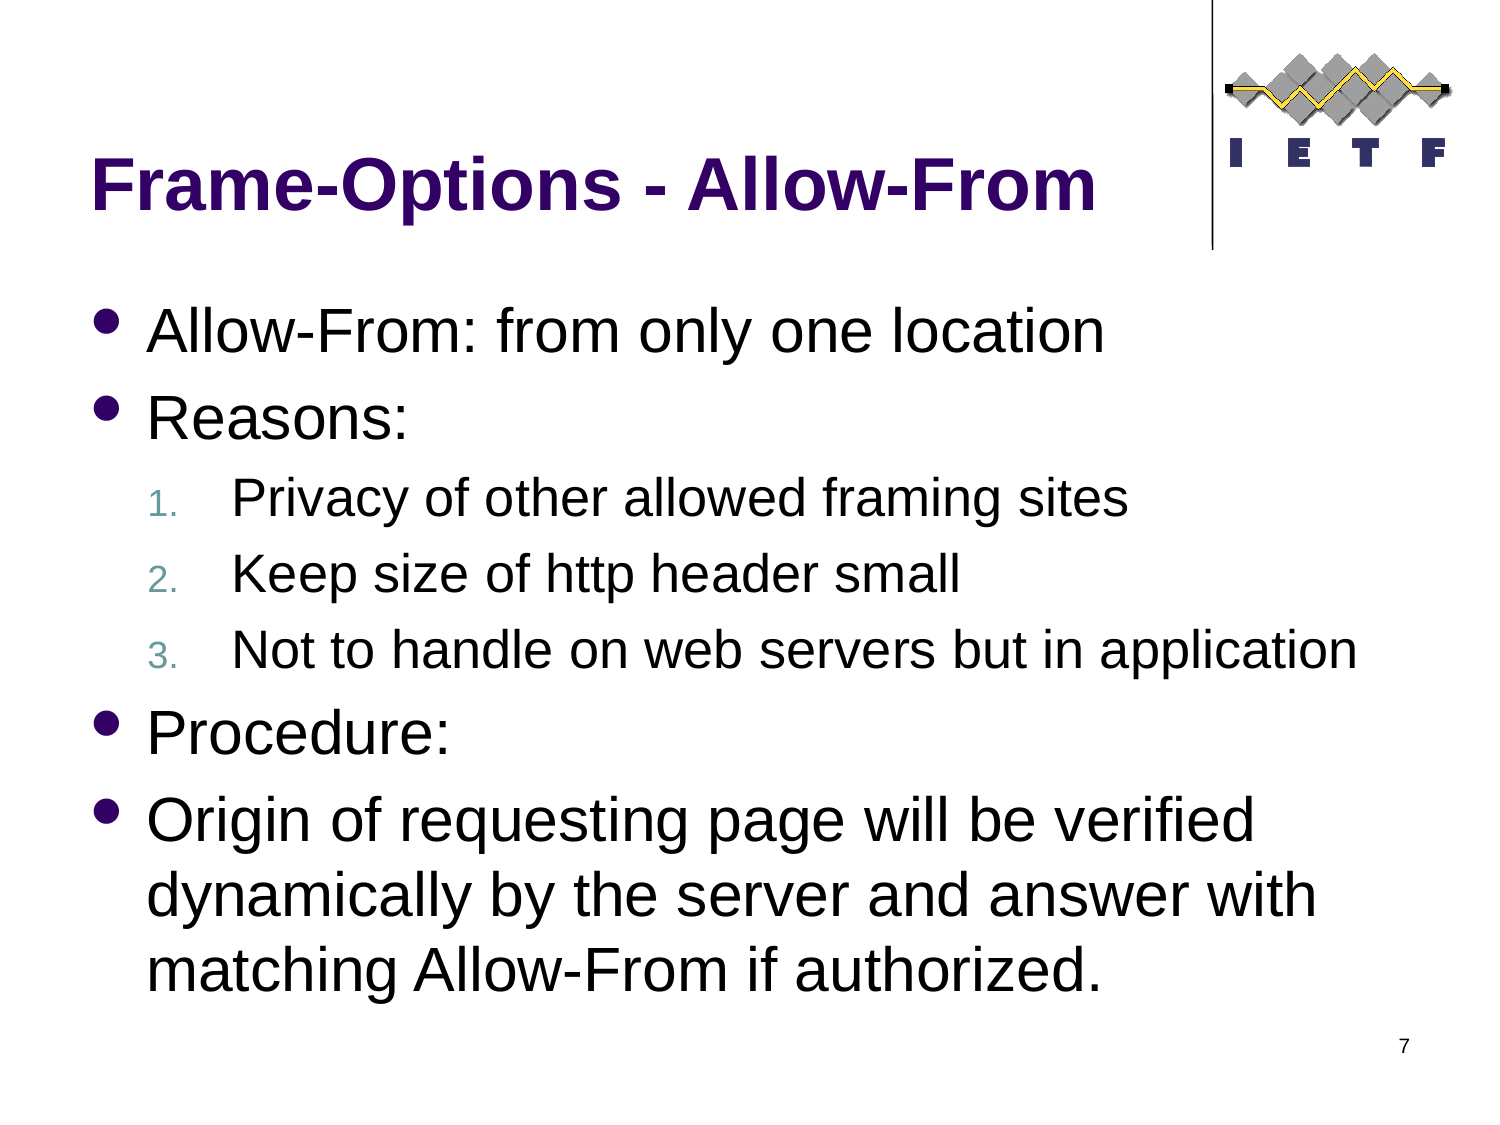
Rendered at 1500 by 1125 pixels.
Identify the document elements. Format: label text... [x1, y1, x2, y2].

picture [1212, 37, 1463, 181]
list Allow-From: from only one location Reasons: Privacy of other allowed framing sites Keep size of http header small Not to handle on web servers but in application Procedure: Origin of requesting page will be verified dynamically by the server and answer with matching Allow-From if authorized. [74, 281, 1426, 1006]
title Frame-Options - Allow-From [74, 19, 1201, 233]
slide_number 7 [1074, 1024, 1426, 1101]
